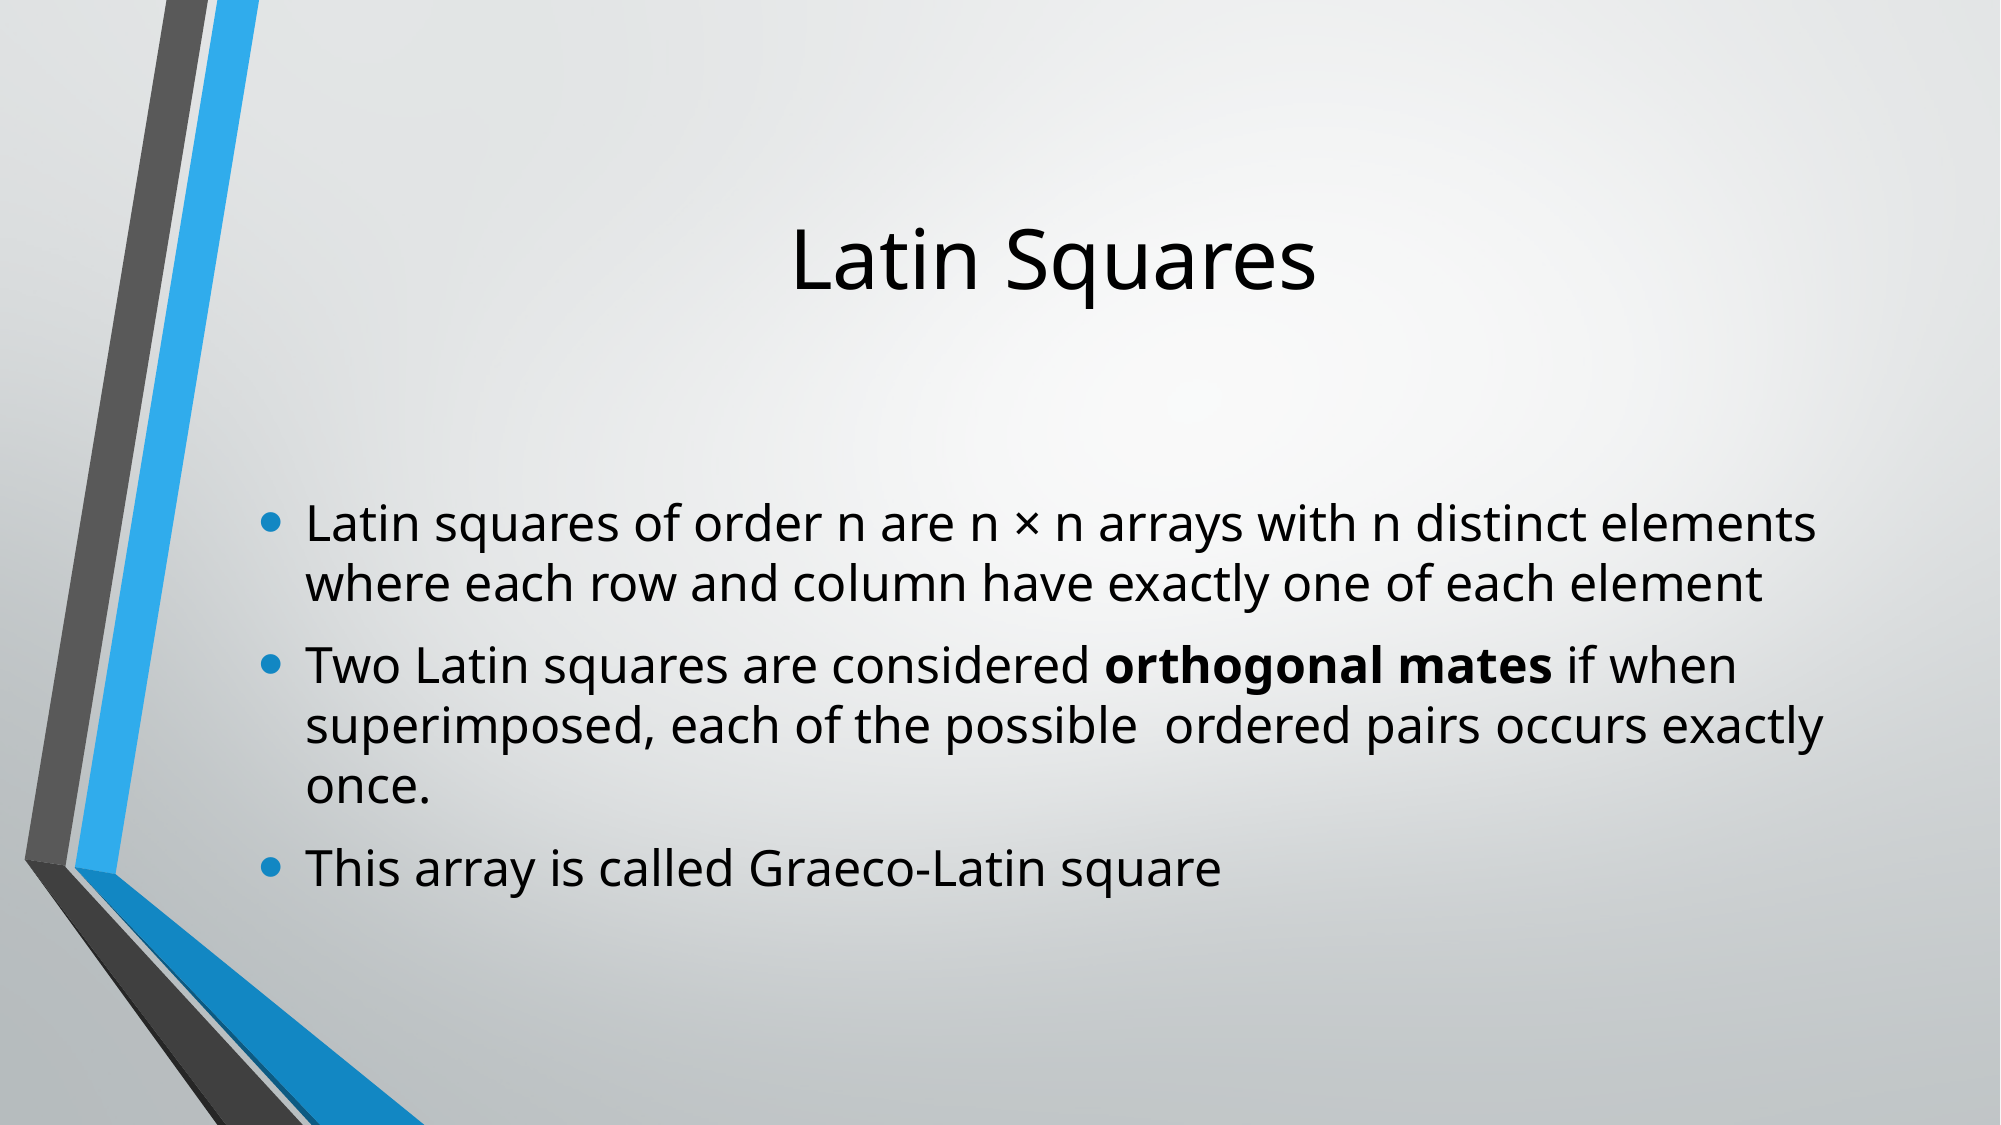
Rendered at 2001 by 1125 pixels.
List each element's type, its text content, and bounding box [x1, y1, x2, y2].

title Latin Squares [243, 112, 1887, 400]
